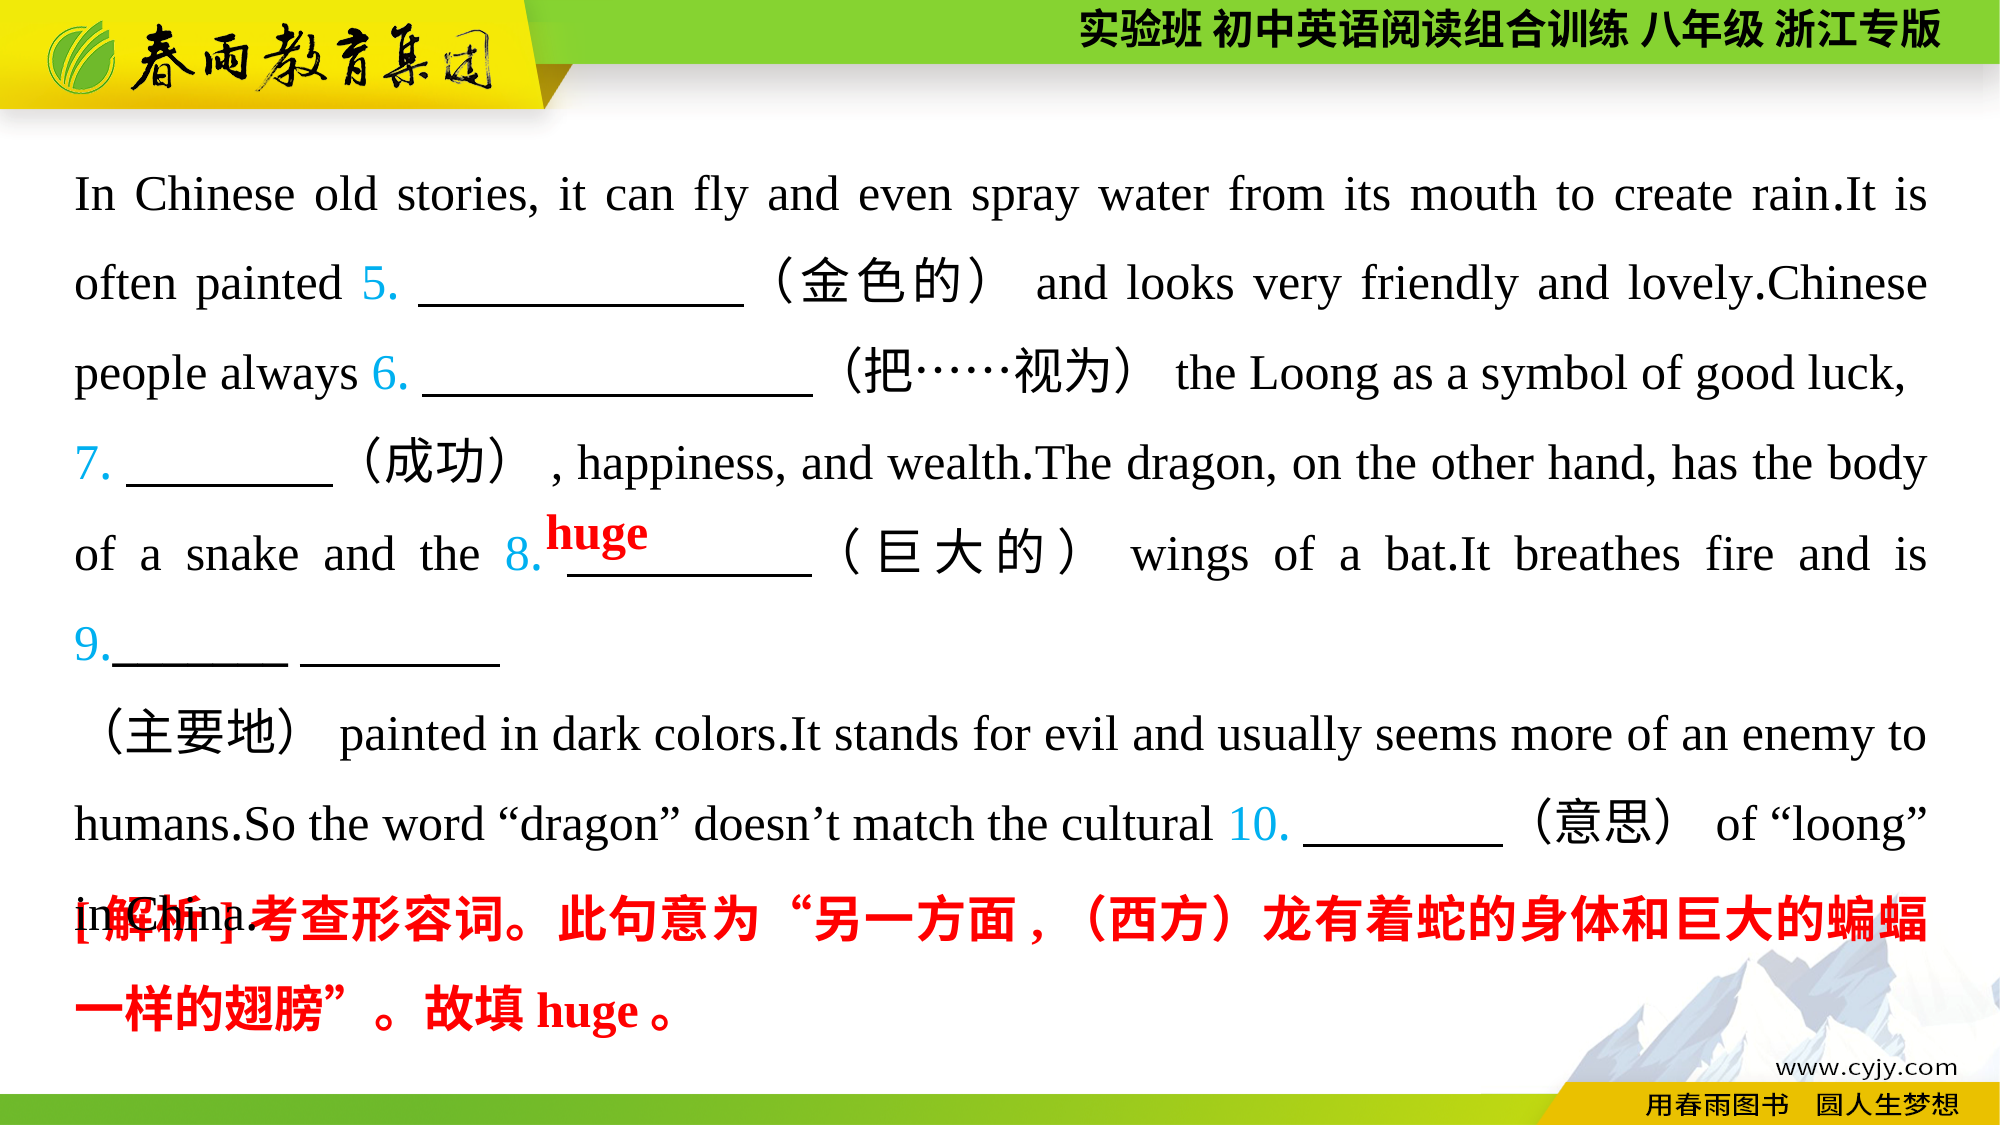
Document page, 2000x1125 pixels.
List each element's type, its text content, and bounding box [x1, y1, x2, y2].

list In Chinese old stories, it can fly and even spray water from its mouth to create rain.It is often painted 5. （金色的）and looks very friendly and lovely.Chinese people always 6. （把……视为）the Loong as a symbol of good luck, 7. （成功）, happiness, and wealth.The dragon, on the other hand, has the body of a snake and the 8. （巨大的）wings of a bat.It breathes fire and is 9._______ （主要地）painted in dark colors.It stands for evil and usually seems more of an enemy to humans.So the word “dragon” doesn’t match the cultural 10. （意思）of “loong” in China. [59, 122, 1944, 865]
picture [0, 0, 2000, 1125]
text_box [解析]考查形容词。此句意为“另一方面,（西方）龙有着蛇的身体和巨大的蝙蝠一样的翅膀”。故填huge。 [59, 865, 1944, 1045]
